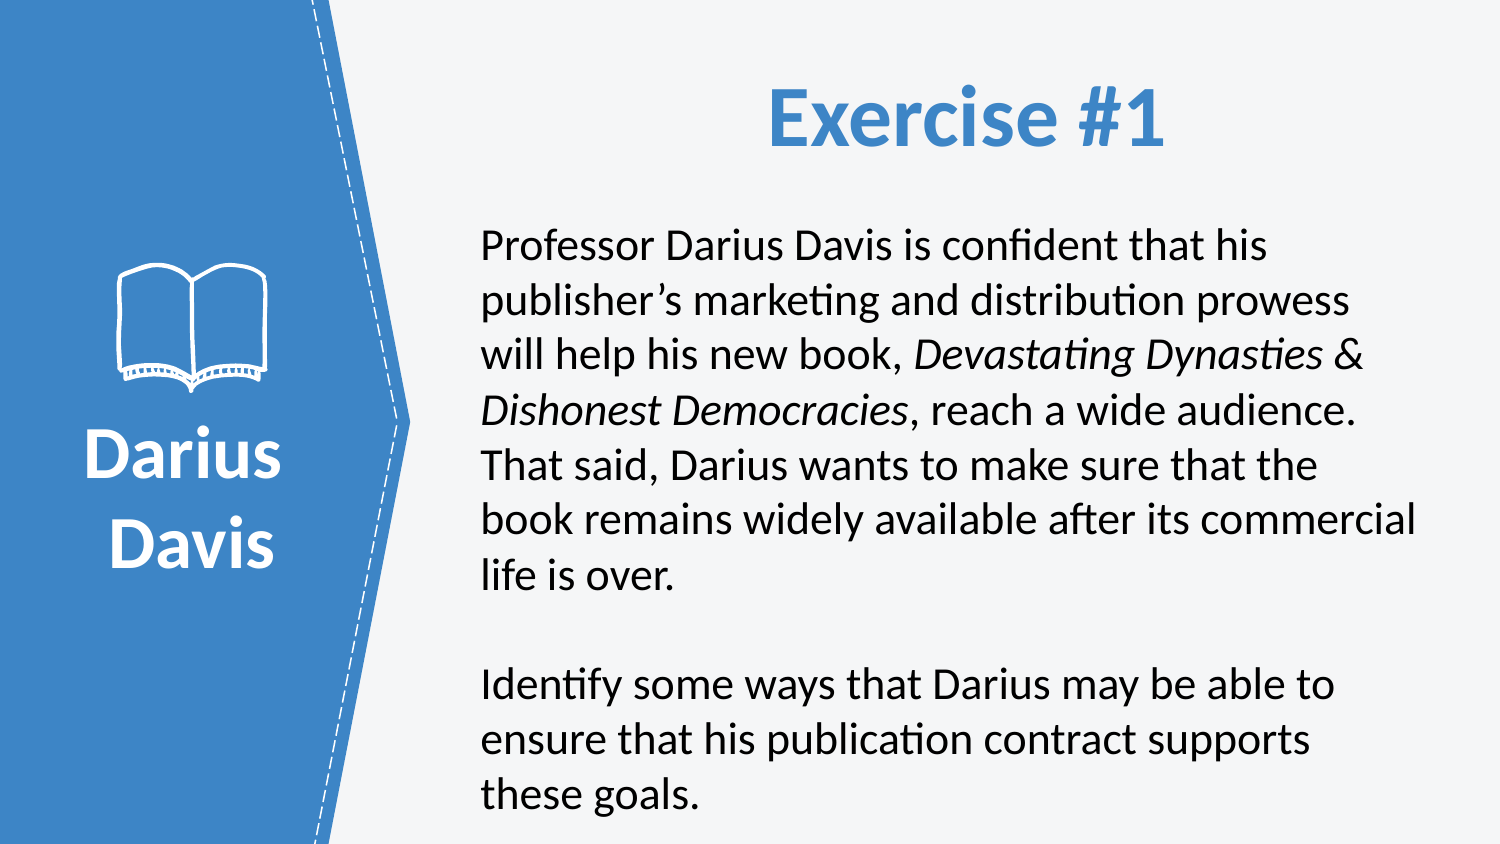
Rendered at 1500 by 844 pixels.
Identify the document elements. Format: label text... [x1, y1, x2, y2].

text_box [116, 262, 268, 393]
text_box Professor Darius Davis is confident that his publisher’s marketing and distribution prowess will help his new book, Devastating Dynasties & Dishonest Democracies, reach a wide audience. That said, Darius wants to make sure that the book remains widely available after its commercial life is over. Identify some ways that Darius may be able to ensure that his publication contract supports these goals. [465, 199, 1434, 801]
text_box Darius Davis [0, 364, 384, 599]
text_box Exercise #1 [435, 26, 1500, 179]
